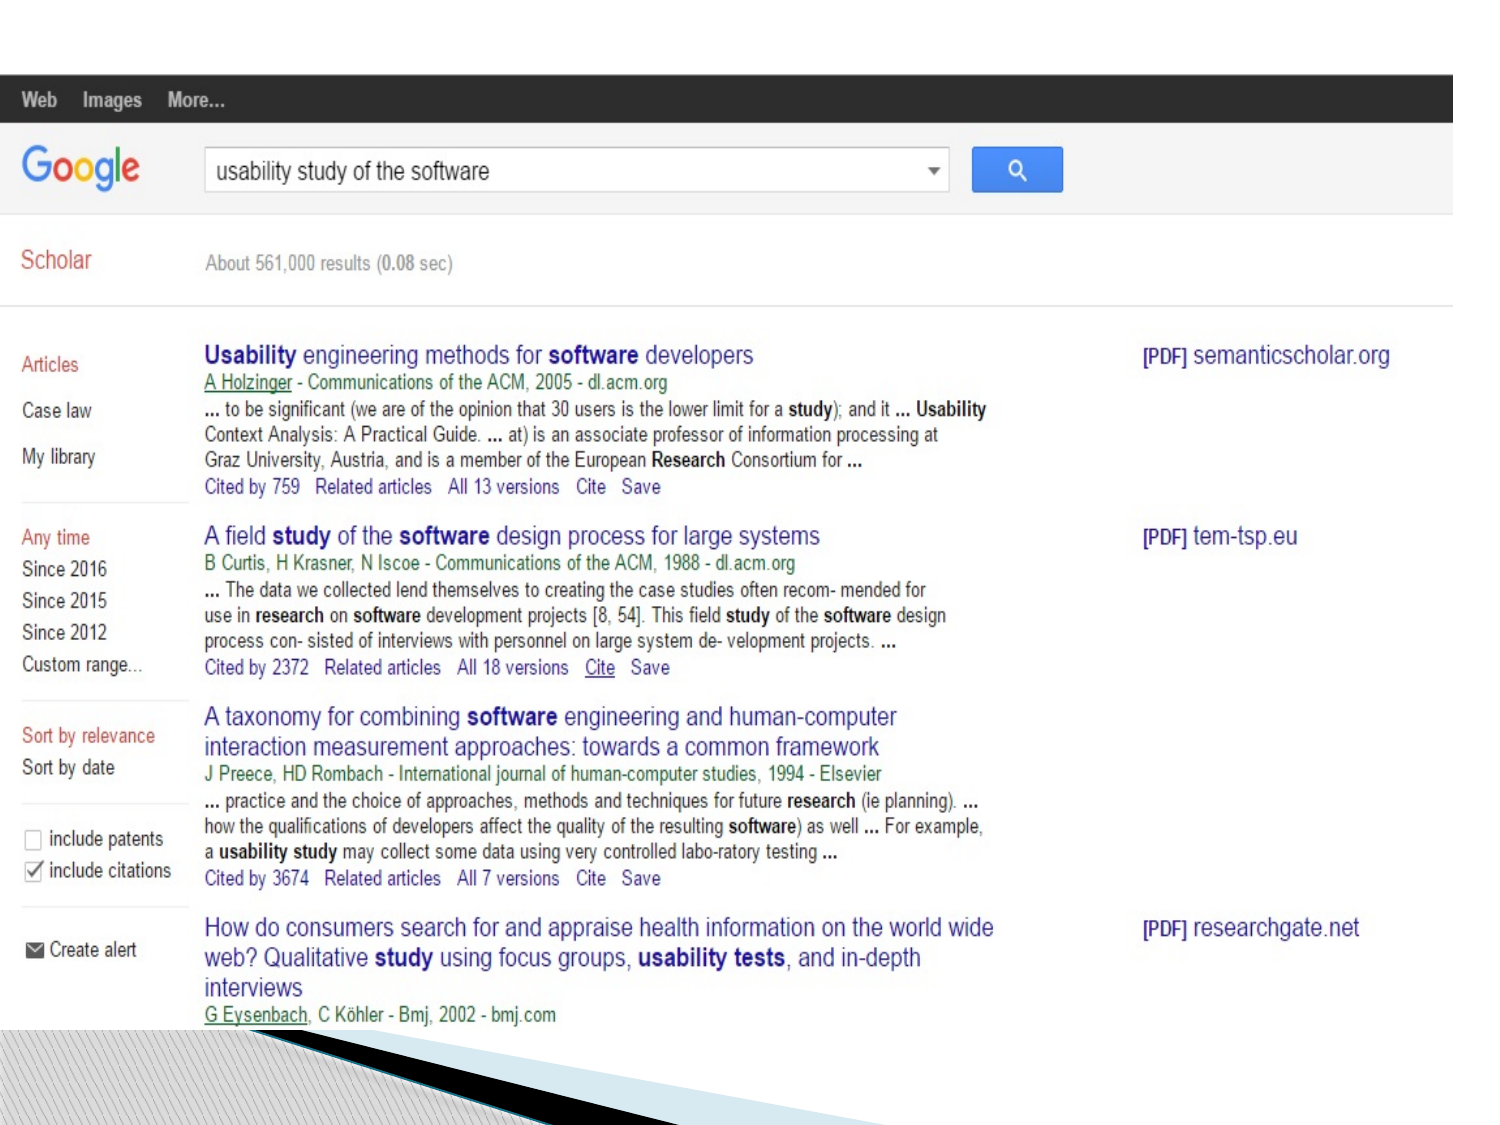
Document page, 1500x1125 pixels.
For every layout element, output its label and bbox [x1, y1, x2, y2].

picture [0, 74, 1453, 1030]
